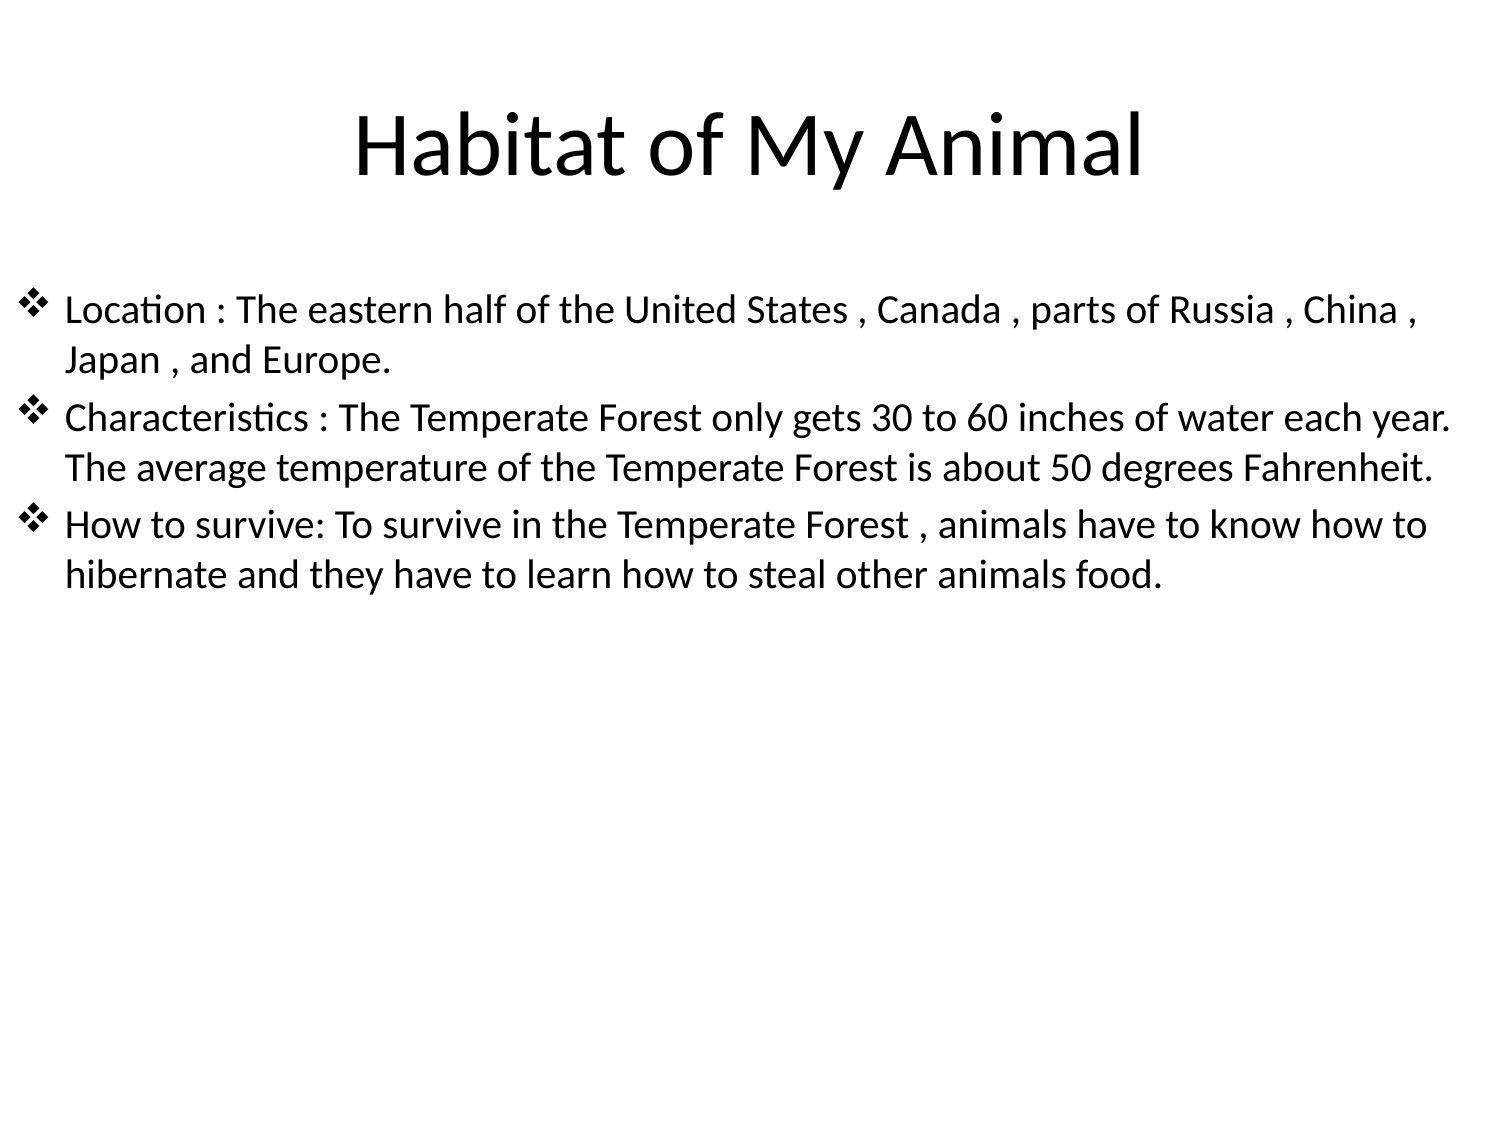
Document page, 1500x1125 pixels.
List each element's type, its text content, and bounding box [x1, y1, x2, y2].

title Habitat of My Animal [75, 45, 1425, 233]
list Location : The eastern half of the United States , Canada , parts of Russia , China , Japan , and Europe. Characteristics : The Temperate Forest only gets 30 to 60 inches of water each year. The average temperature of the Temperate Forest is about 50 degrees Fahrenheit. How to survive: To survive in the Temperate Forest , animals have to know how to hibernate and they have to learn how to steal other animals food. [0, 275, 1475, 1125]
